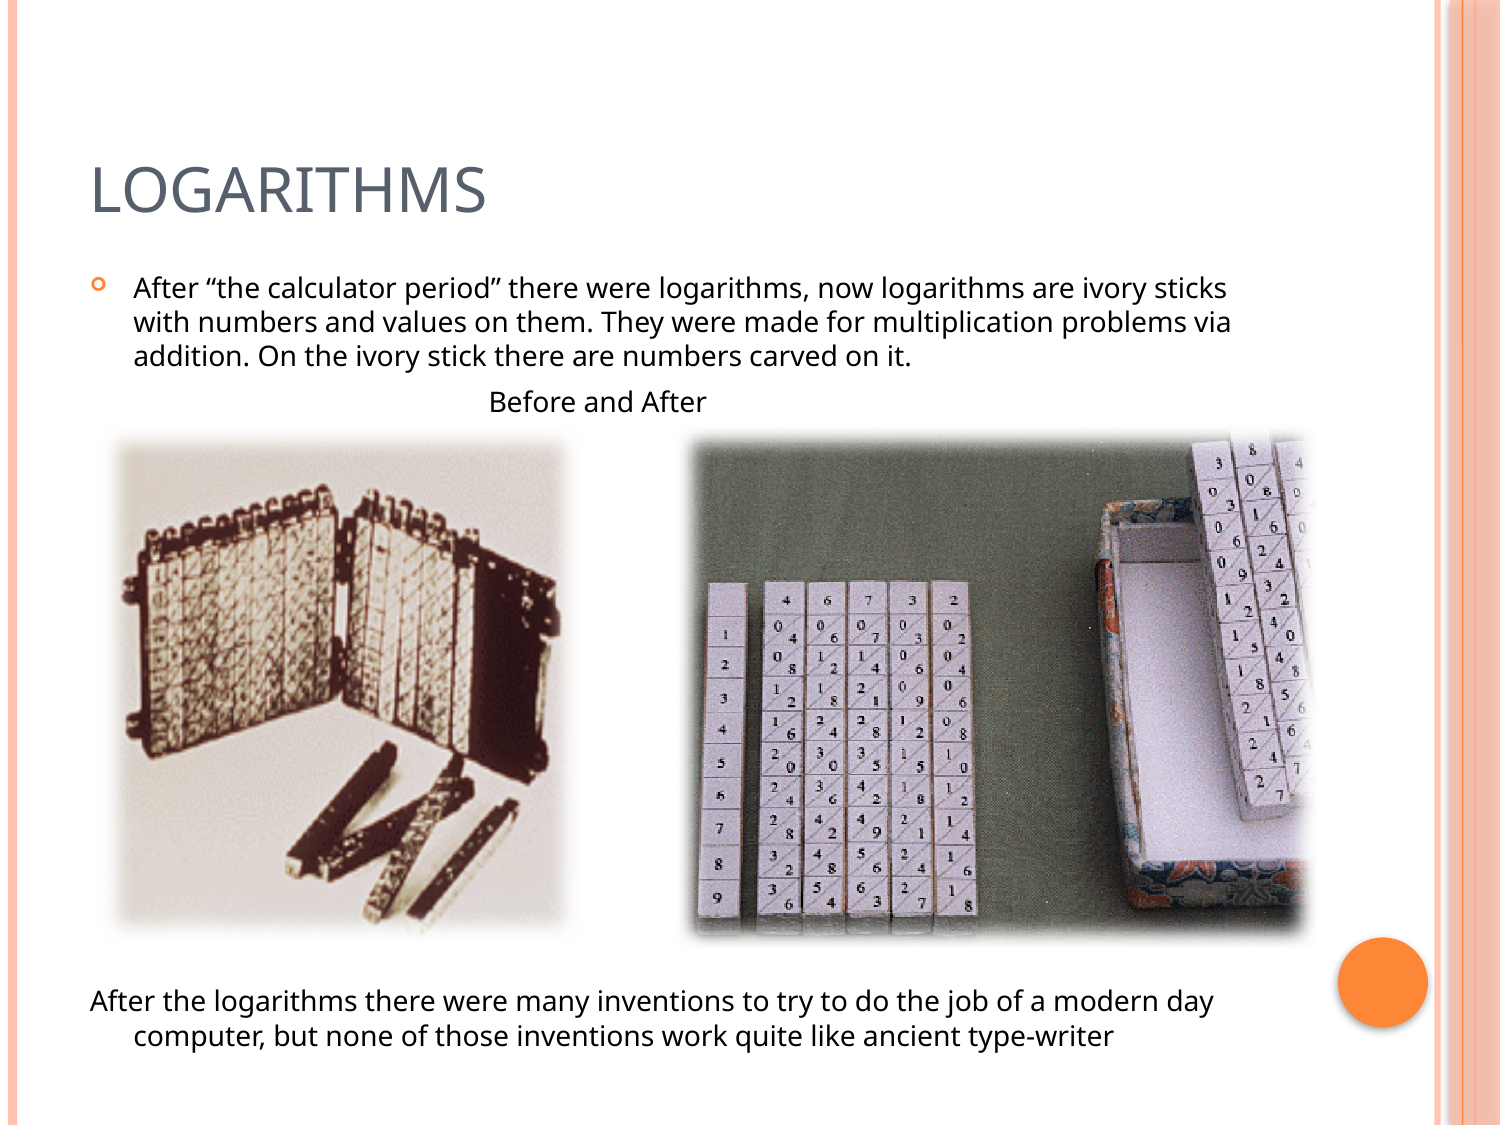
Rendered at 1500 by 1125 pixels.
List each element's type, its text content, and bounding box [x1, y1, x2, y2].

picture [674, 424, 1318, 951]
list After “the calculator period” there were logarithms, now logarithms are ivory sticks with numbers and values on them. They were made for multiplication problems via addition. On the ivory stick there are numbers carved on it. Before and After After the logarithms there were many inventions to try to do the job of a modern day computer, but none of those inventions work quite like ancient type-writer [75, 262, 1300, 1062]
picture [99, 424, 582, 945]
title Logarithms [75, 45, 1300, 233]
